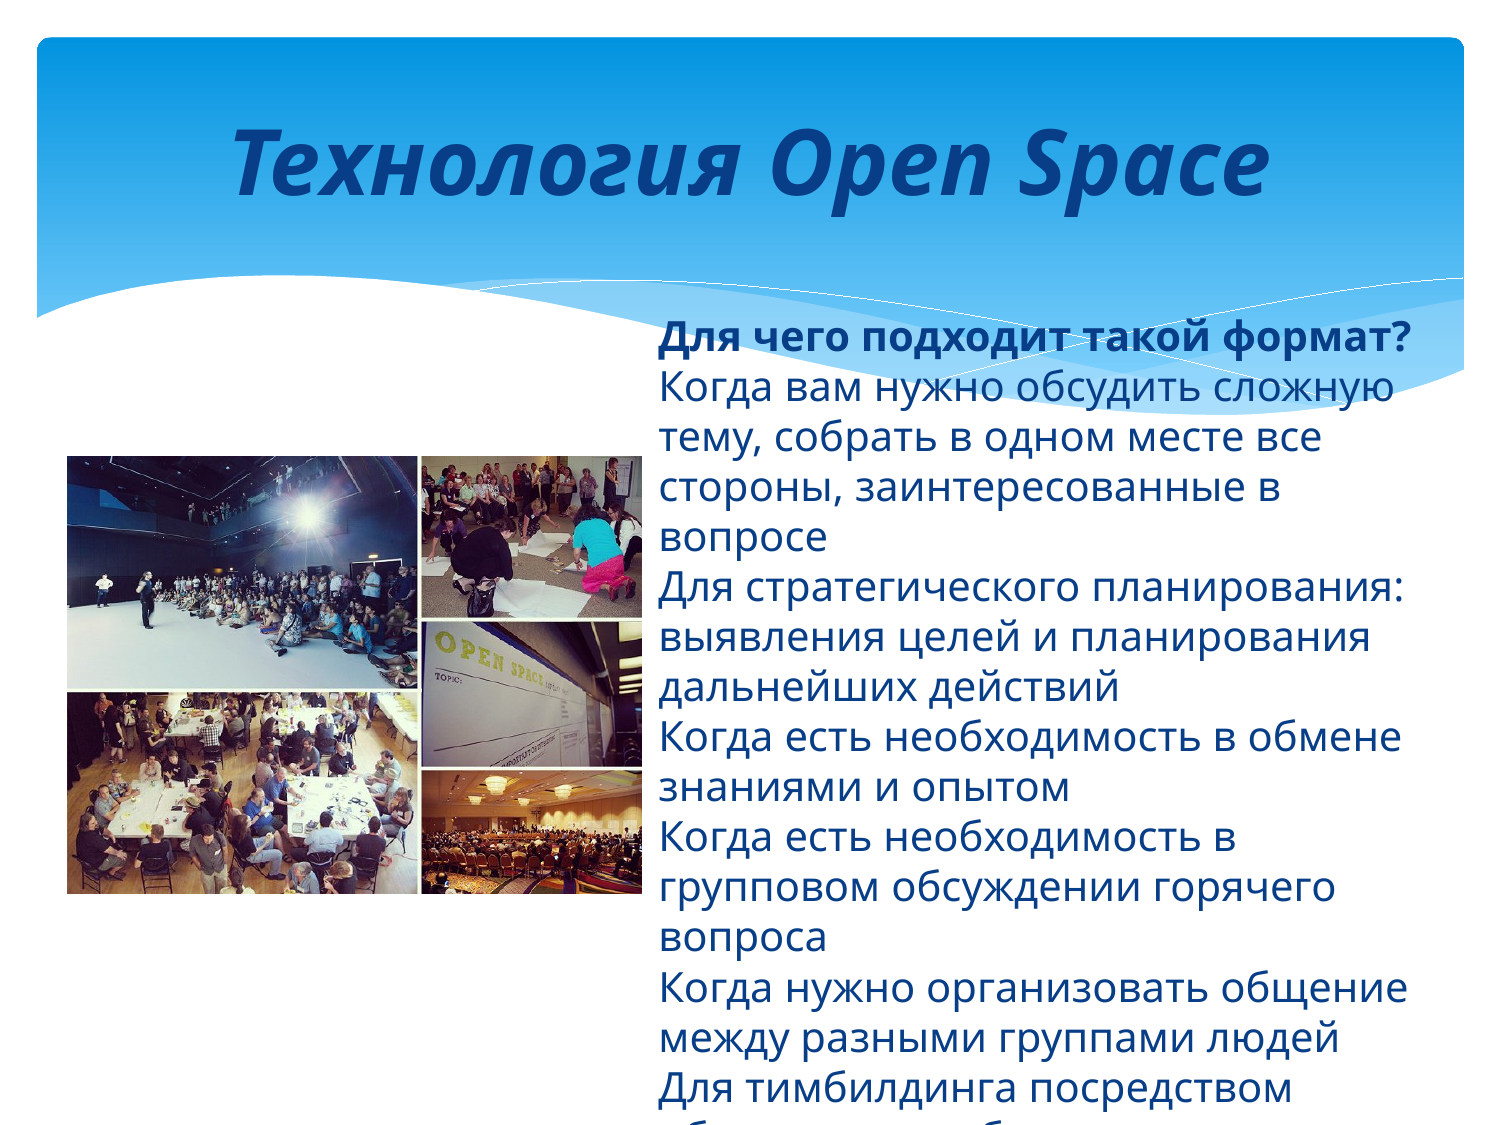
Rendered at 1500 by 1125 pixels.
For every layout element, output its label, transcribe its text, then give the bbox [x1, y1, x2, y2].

title Технология Open Space [75, 55, 1425, 261]
text_box Для чего подходит такой формат? Когда вам нужно обсудить сложную тему, собрать в одном месте все стороны, заинтересованные в вопросе Для стратегического планирования: выявления целей и планирования дальнейших действий Когда есть необходимость в обмене знаниями и опытом Когда есть необходимость в групповом обсуждении горячего вопроса Когда нужно организовать общение между разными группами людей Для тимбилдинга посредством обсуждения и общения [643, 302, 1441, 1125]
picture [67, 455, 643, 894]
